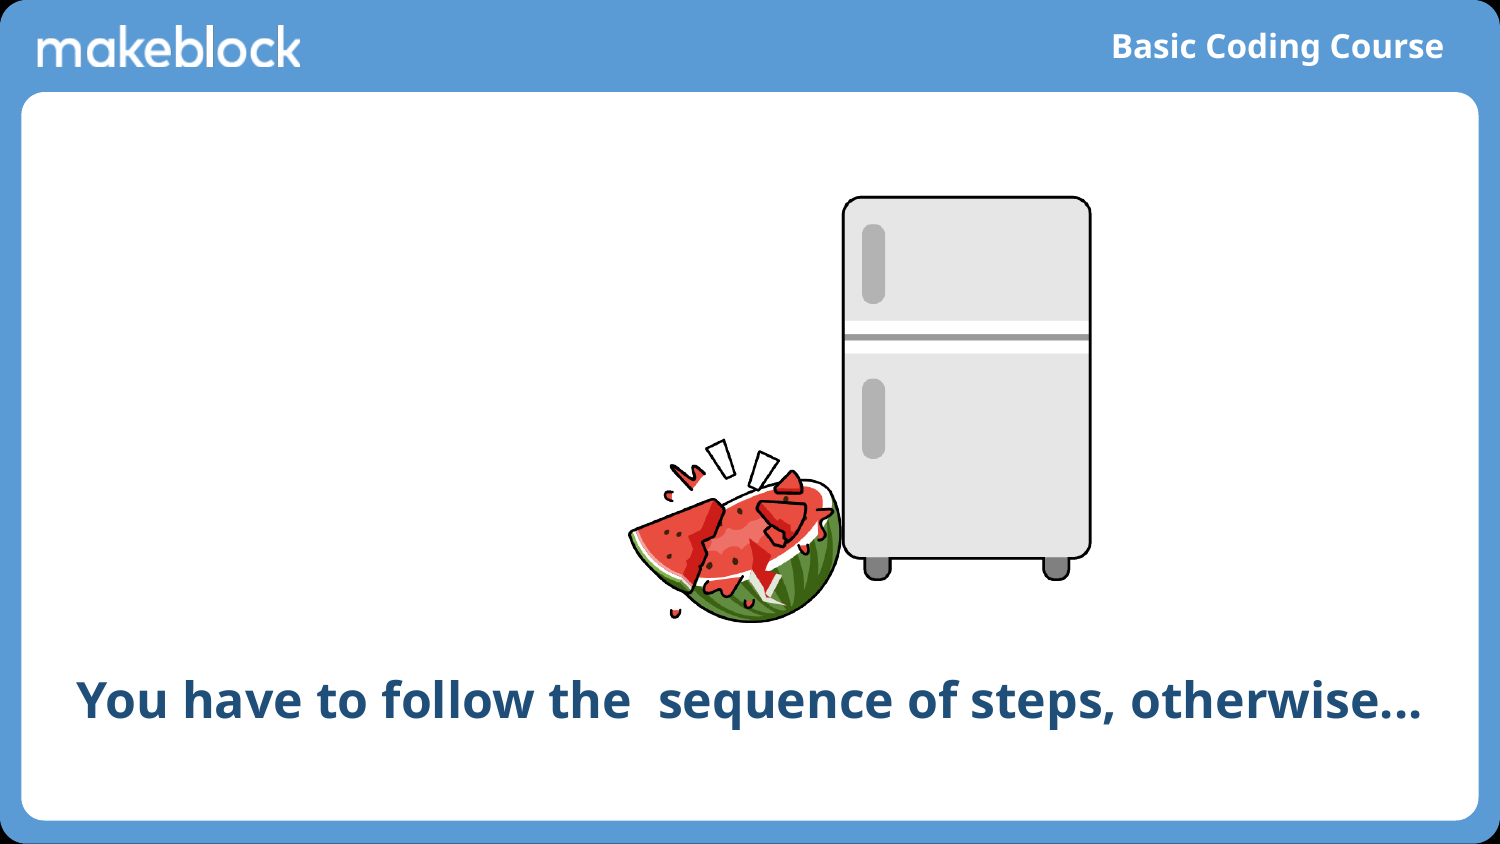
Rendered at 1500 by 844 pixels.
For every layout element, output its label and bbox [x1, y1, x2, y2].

text_box [0, 0, 1500, 844]
picture [628, 194, 1092, 623]
